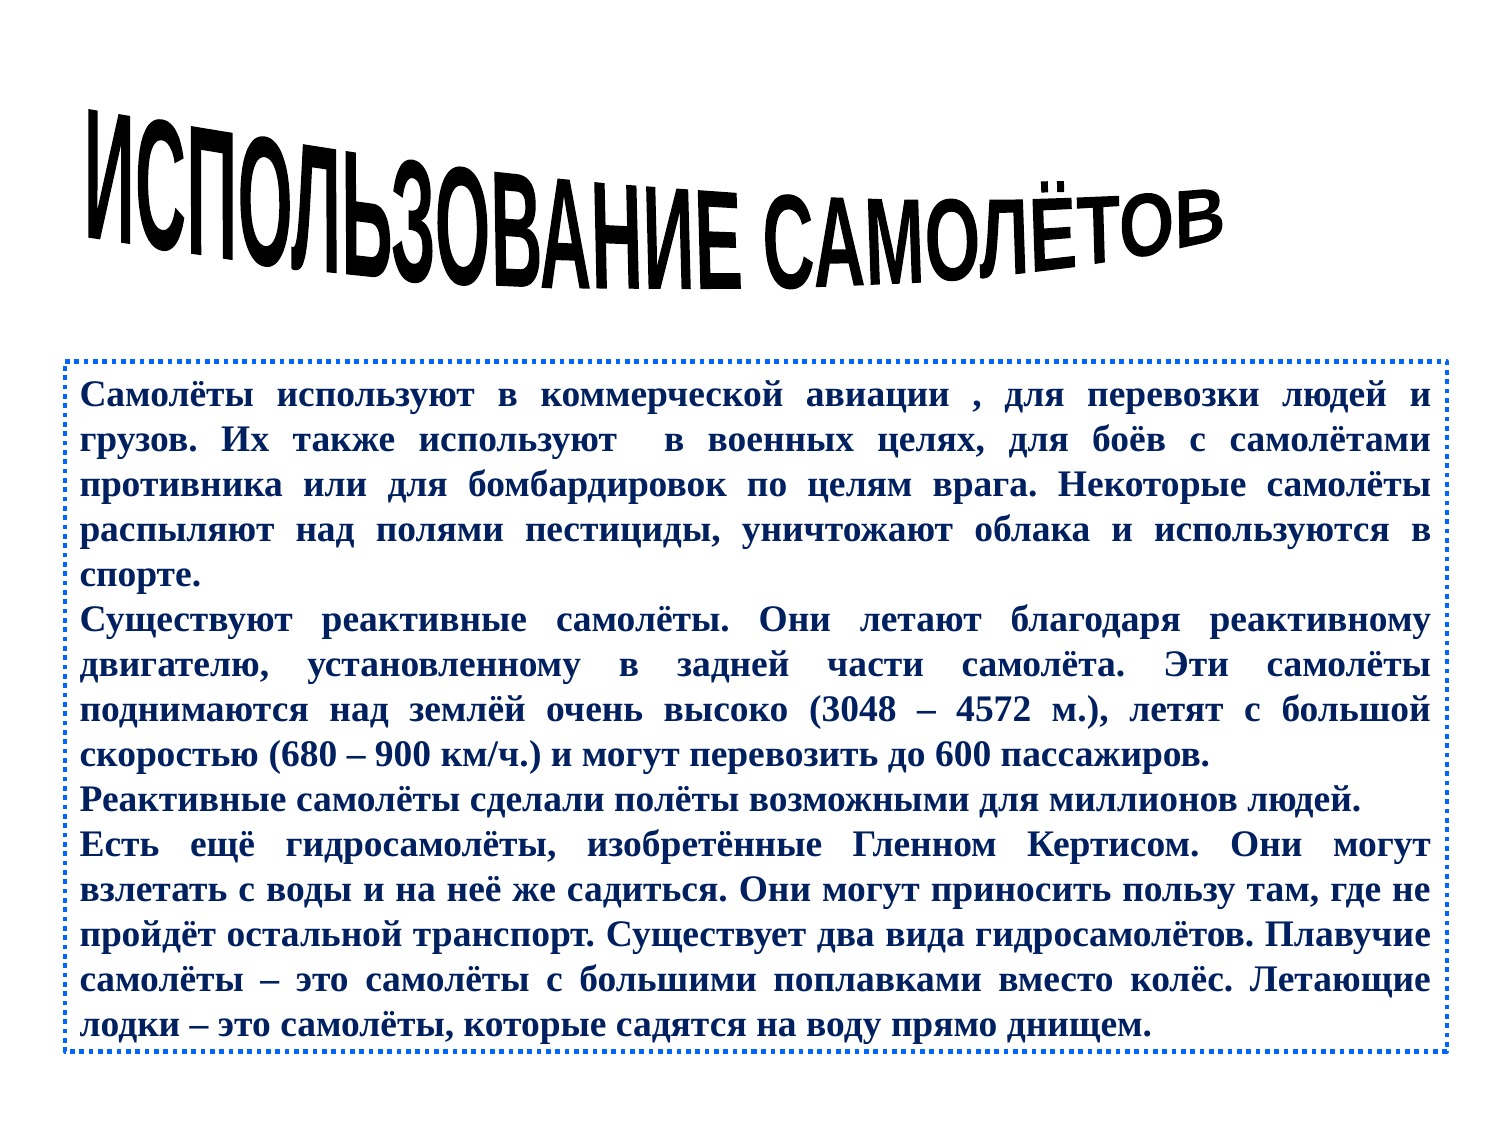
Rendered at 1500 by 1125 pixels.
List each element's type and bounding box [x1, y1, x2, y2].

text_box [64, 77, 1448, 1059]
